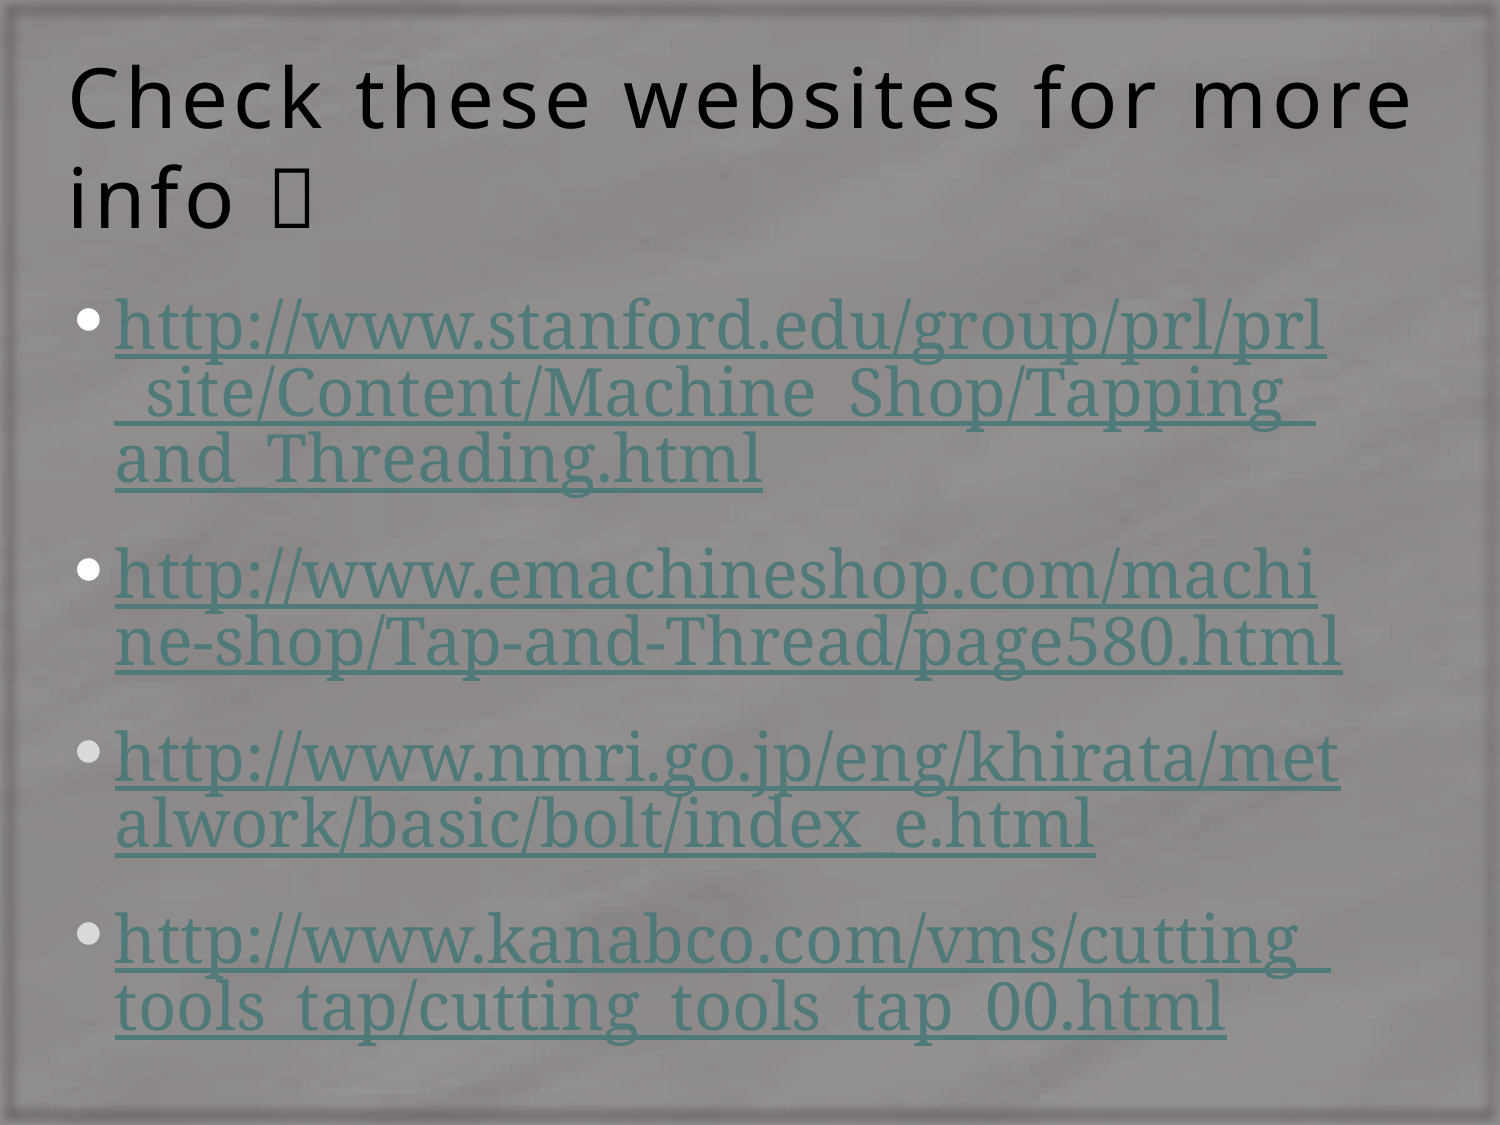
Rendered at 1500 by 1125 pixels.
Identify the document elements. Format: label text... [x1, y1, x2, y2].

title Check these websites for more info  [52, 37, 1448, 225]
list http://www.stanford.edu/group/prl/prl_site/Content/Machine_Shop/Tapping_and_Threading.html http://www.emachineshop.com/machine-shop/Tap-and-Thread/page580.html http://www.nmri.go.jp/eng/khirata/metalwork/basic/bolt/index_e.html http://www.kanabco.com/vms/cutting_tools_tap/cutting_tools_tap_00.html [62, 275, 1363, 1088]
